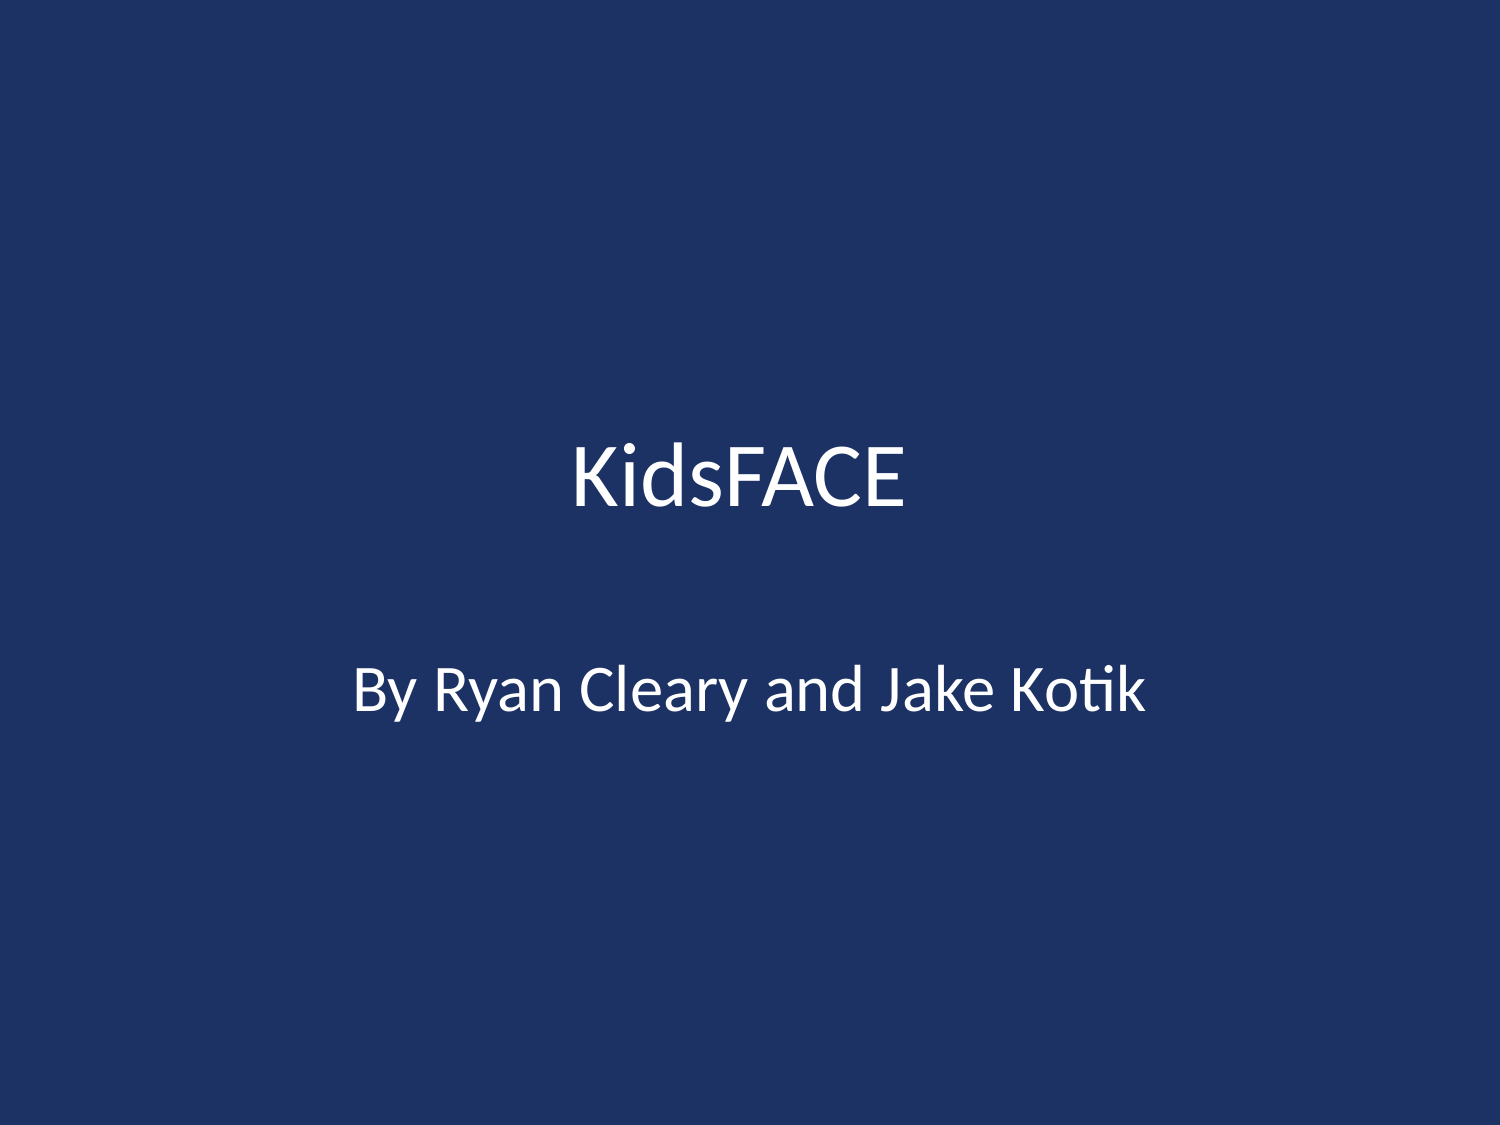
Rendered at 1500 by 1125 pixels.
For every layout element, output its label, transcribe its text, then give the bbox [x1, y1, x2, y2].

subtitle By Ryan Cleary and Jake Kotik [225, 637, 1275, 925]
title KidsFACE [112, 349, 1388, 591]
